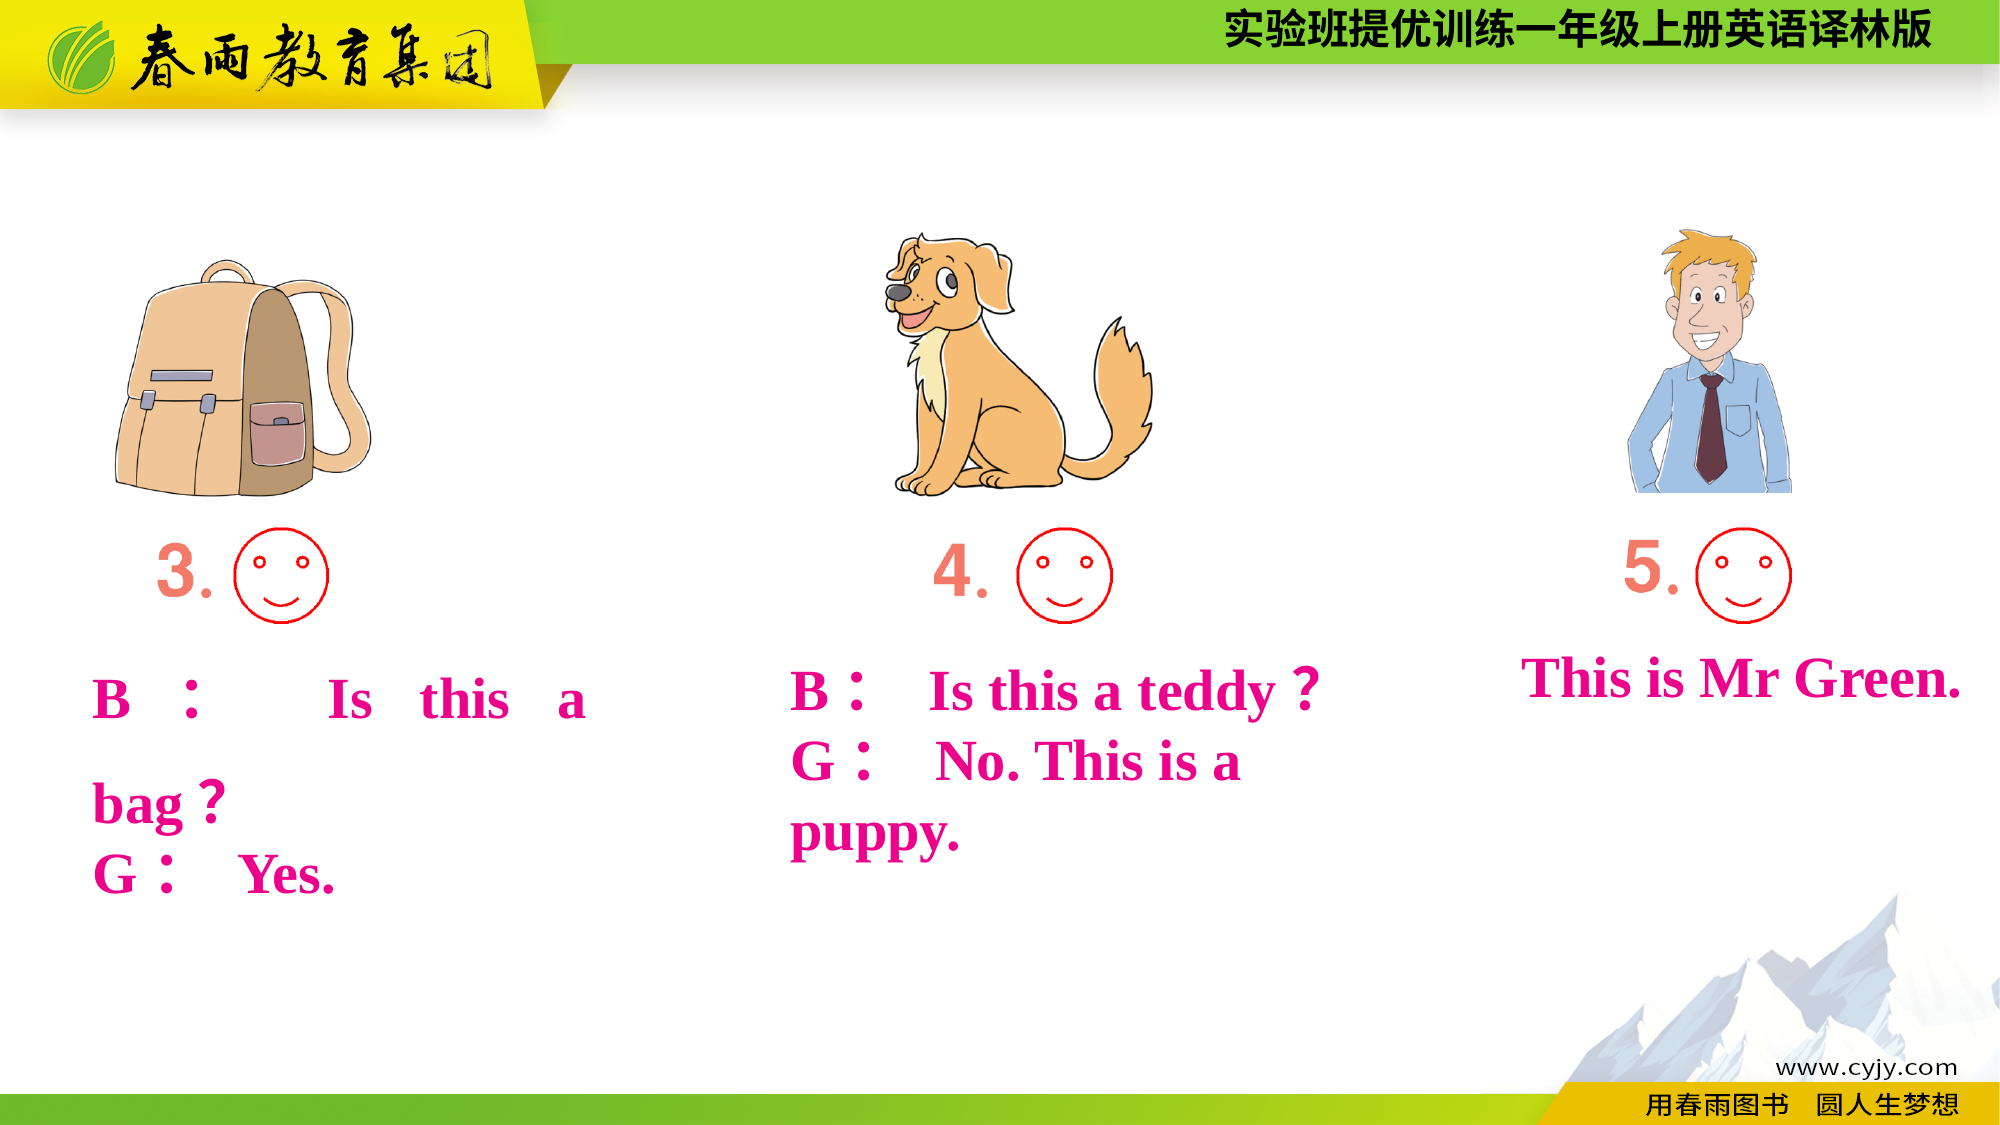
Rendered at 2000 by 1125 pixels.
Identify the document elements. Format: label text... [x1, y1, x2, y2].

picture [0, 0, 2000, 1125]
text_box B： Is this a teddy？ G： No. This is a puppy. [775, 609, 1429, 870]
text_box This is Mr Green. [1506, 632, 1978, 717]
text_box B： Is this a bag？ G： Yes. [78, 618, 602, 913]
